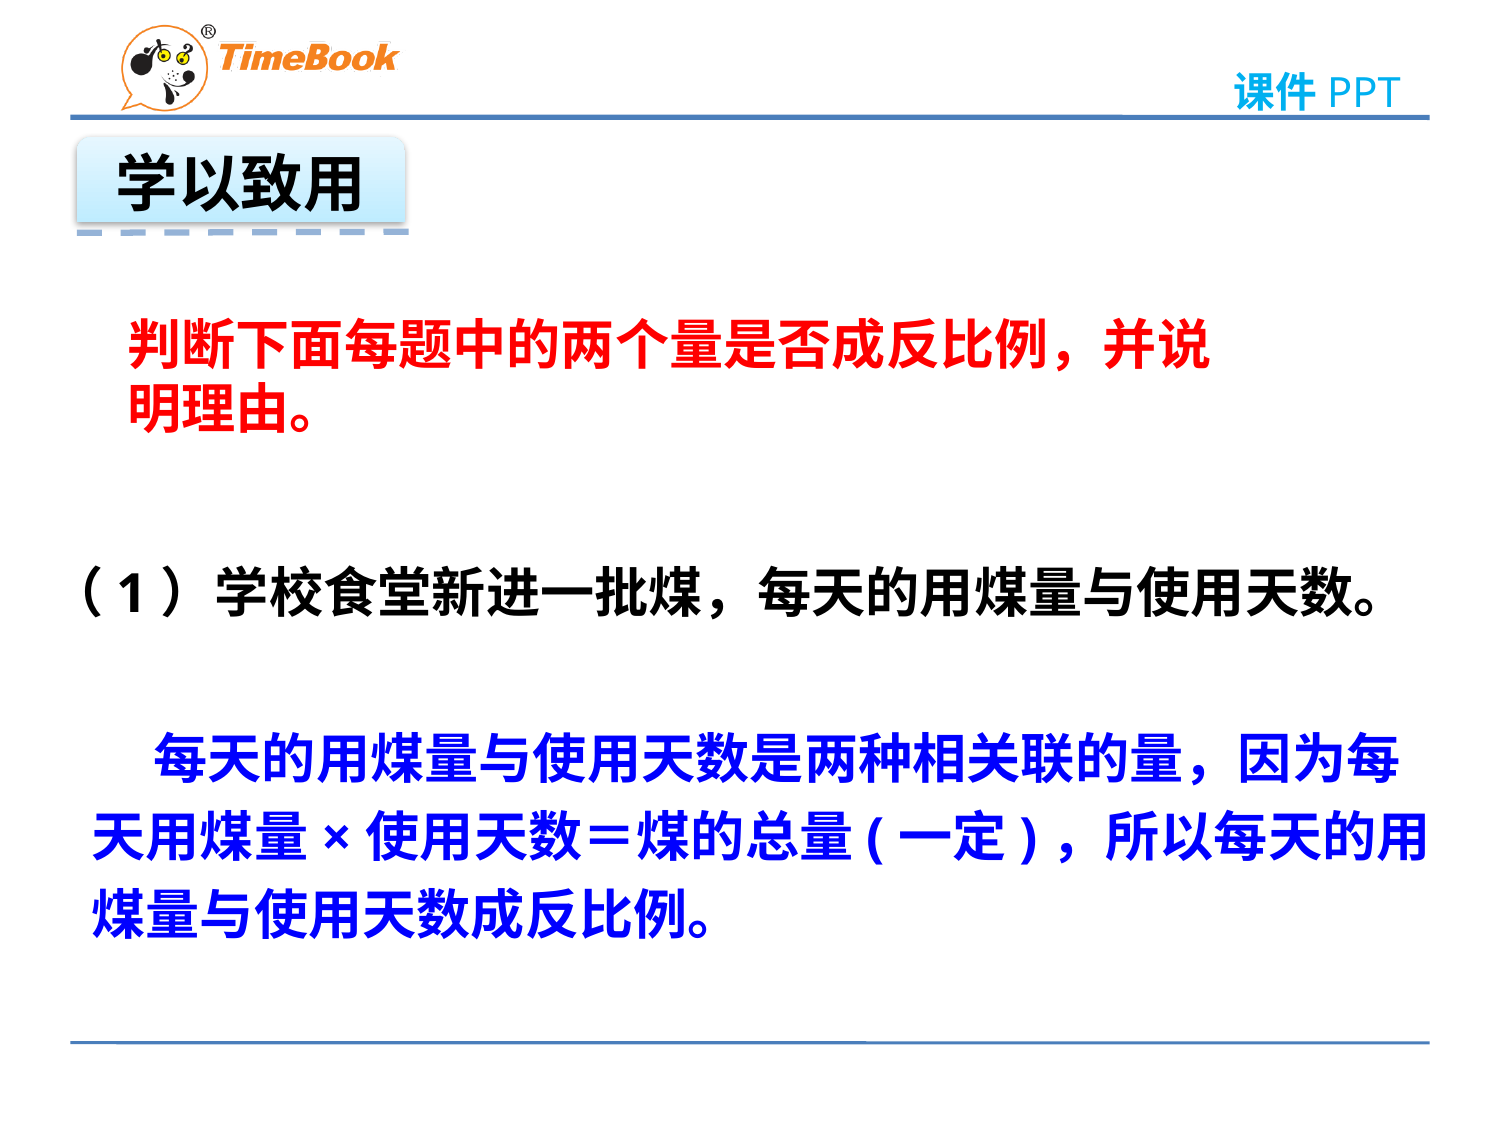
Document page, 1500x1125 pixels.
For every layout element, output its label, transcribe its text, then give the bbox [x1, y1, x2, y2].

picture [118, 22, 408, 113]
text_box 学以致用 [76, 136, 406, 223]
text_box 每天的用煤量与使用天数是两种相关联的量，因为每天用煤量×使用天数＝煤的总量(一定)，所以每天的用煤量与使用天数成反比例。 [76, 704, 1448, 953]
text_box 判断下面每题中的两个量是否成反比例，并说明理由。 [112, 302, 1235, 448]
text_box （1）学校食堂新进一批煤，每天的用煤量与使用天数。 [34, 550, 1424, 631]
